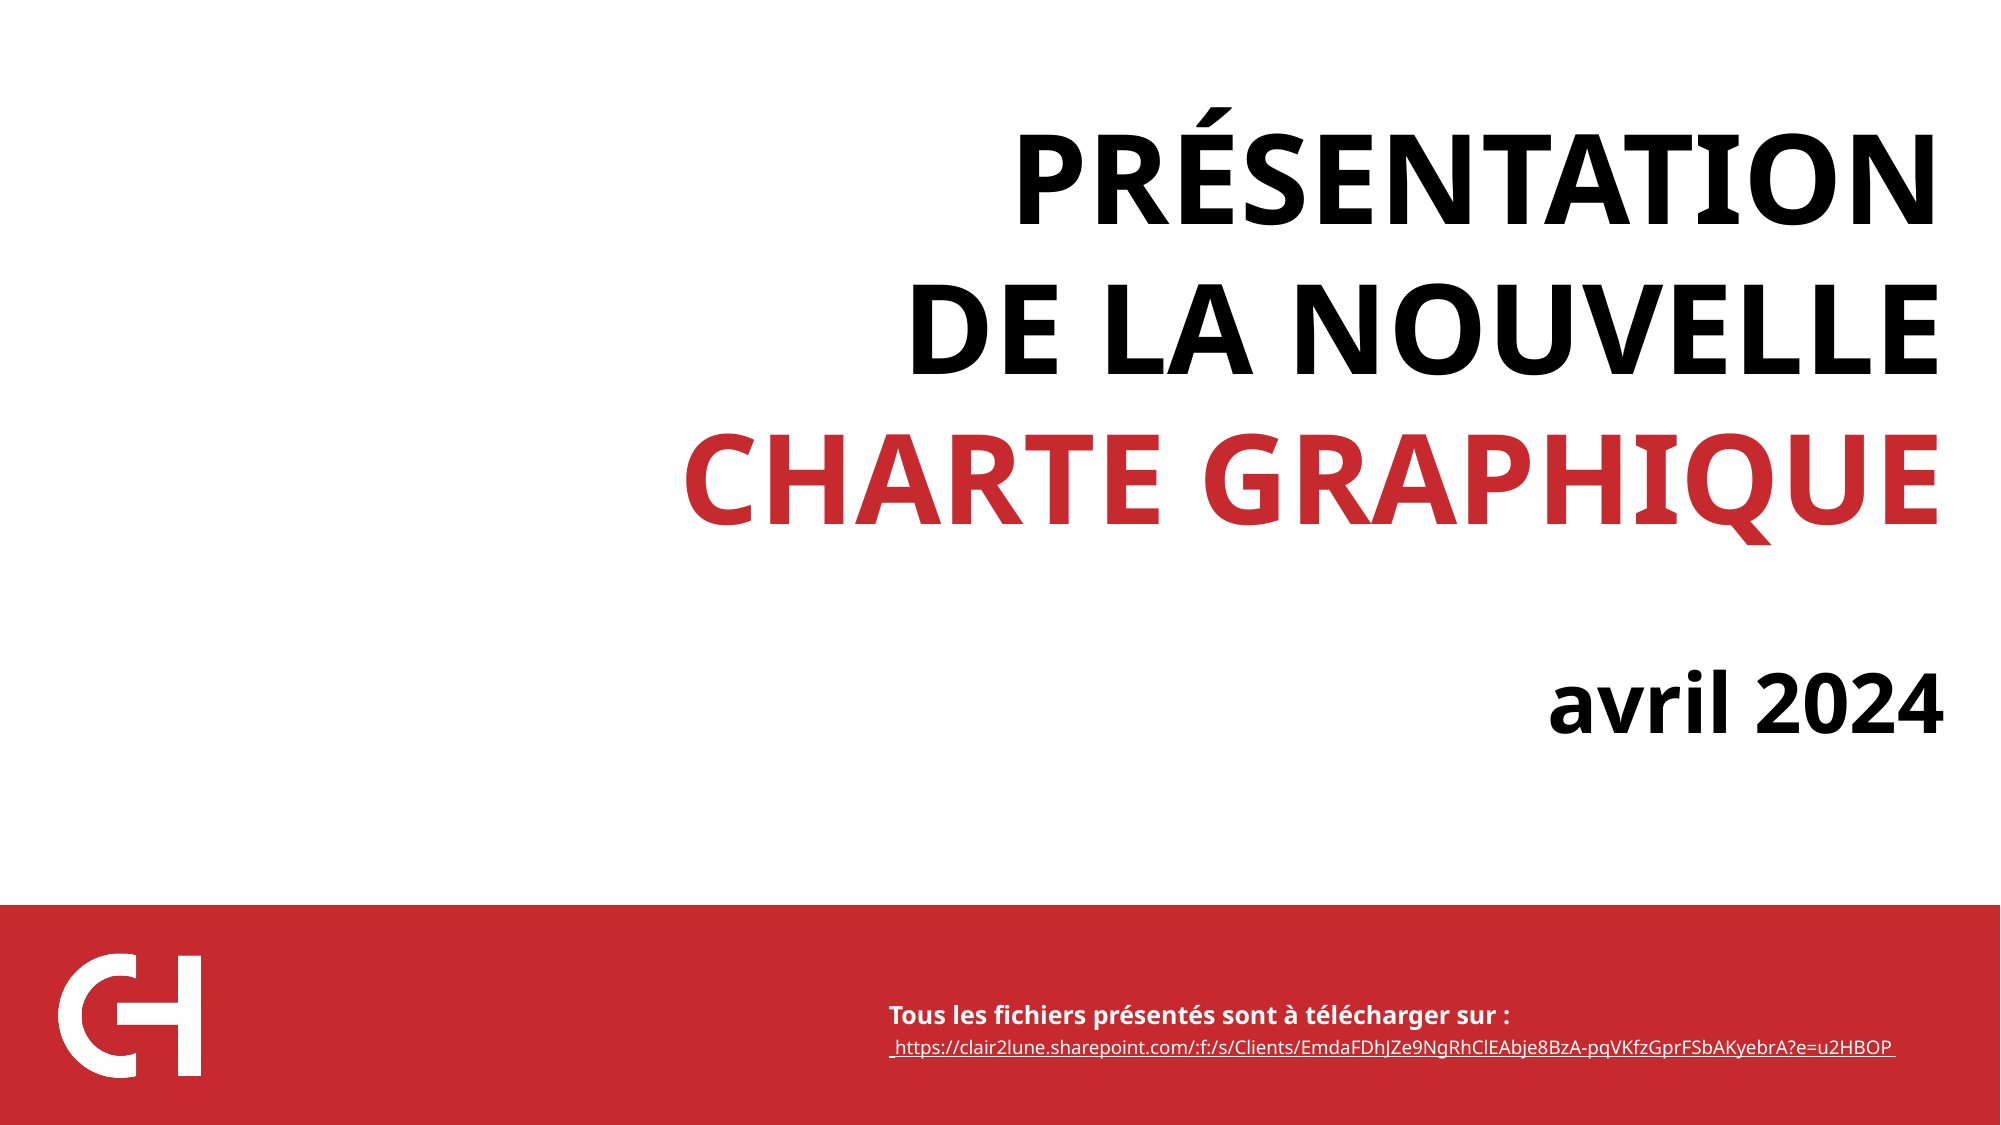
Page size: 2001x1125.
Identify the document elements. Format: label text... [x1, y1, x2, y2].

text_box PRÉSENTATION DE LA NOUVELLE CHARTE GRAPHIQUE avril 2024 [0, 92, 1960, 758]
text_box [0, 905, 2000, 1125]
text_box Tous les fichiers présentés sont à télécharger sur : https://clair2lune.sharepoint.com/:f:/s/Clients/EmdaFDhJZe9NgRhClEAbje8BzA-pqVKfzGprFSbAKyebrA?e=u2HBOP [873, 992, 2000, 1067]
picture [50, 948, 209, 1085]
